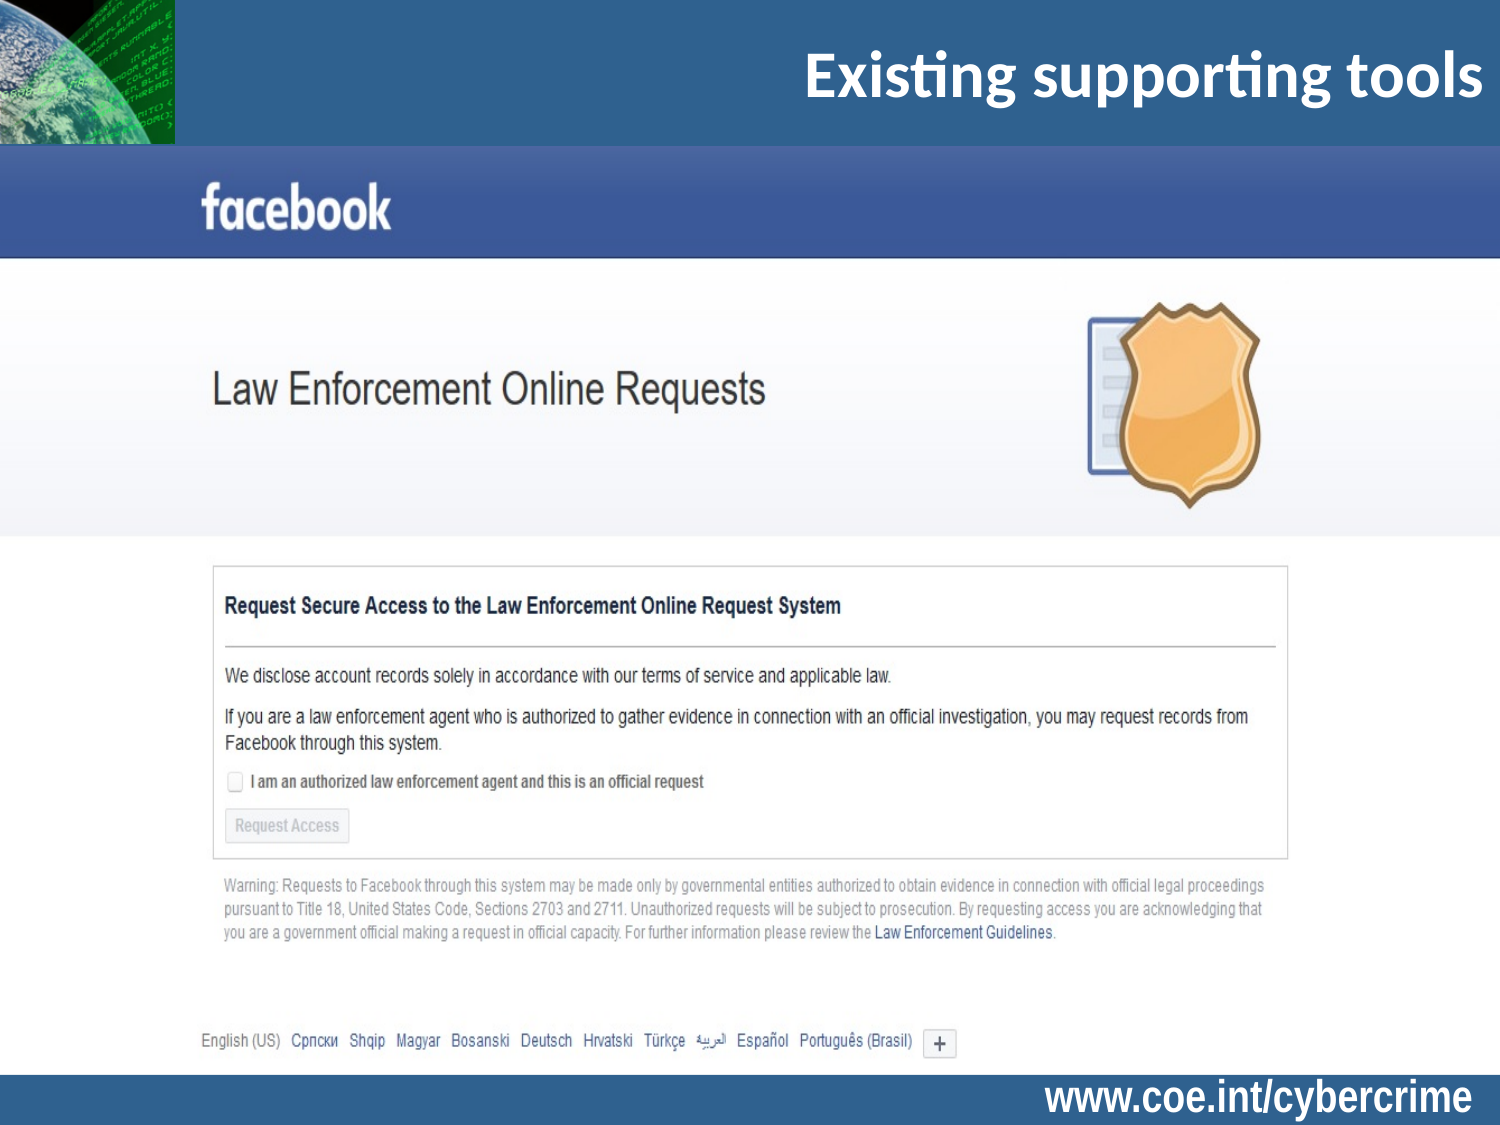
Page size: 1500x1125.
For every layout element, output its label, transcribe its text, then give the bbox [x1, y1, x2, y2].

text_box www.coe.int/cybercrime [1030, 1070, 1500, 1125]
text_box Existing supporting tools [179, 0, 1500, 146]
text_box [0, 1073, 1030, 1125]
picture [0, 0, 175, 144]
picture [0, 146, 1500, 1064]
